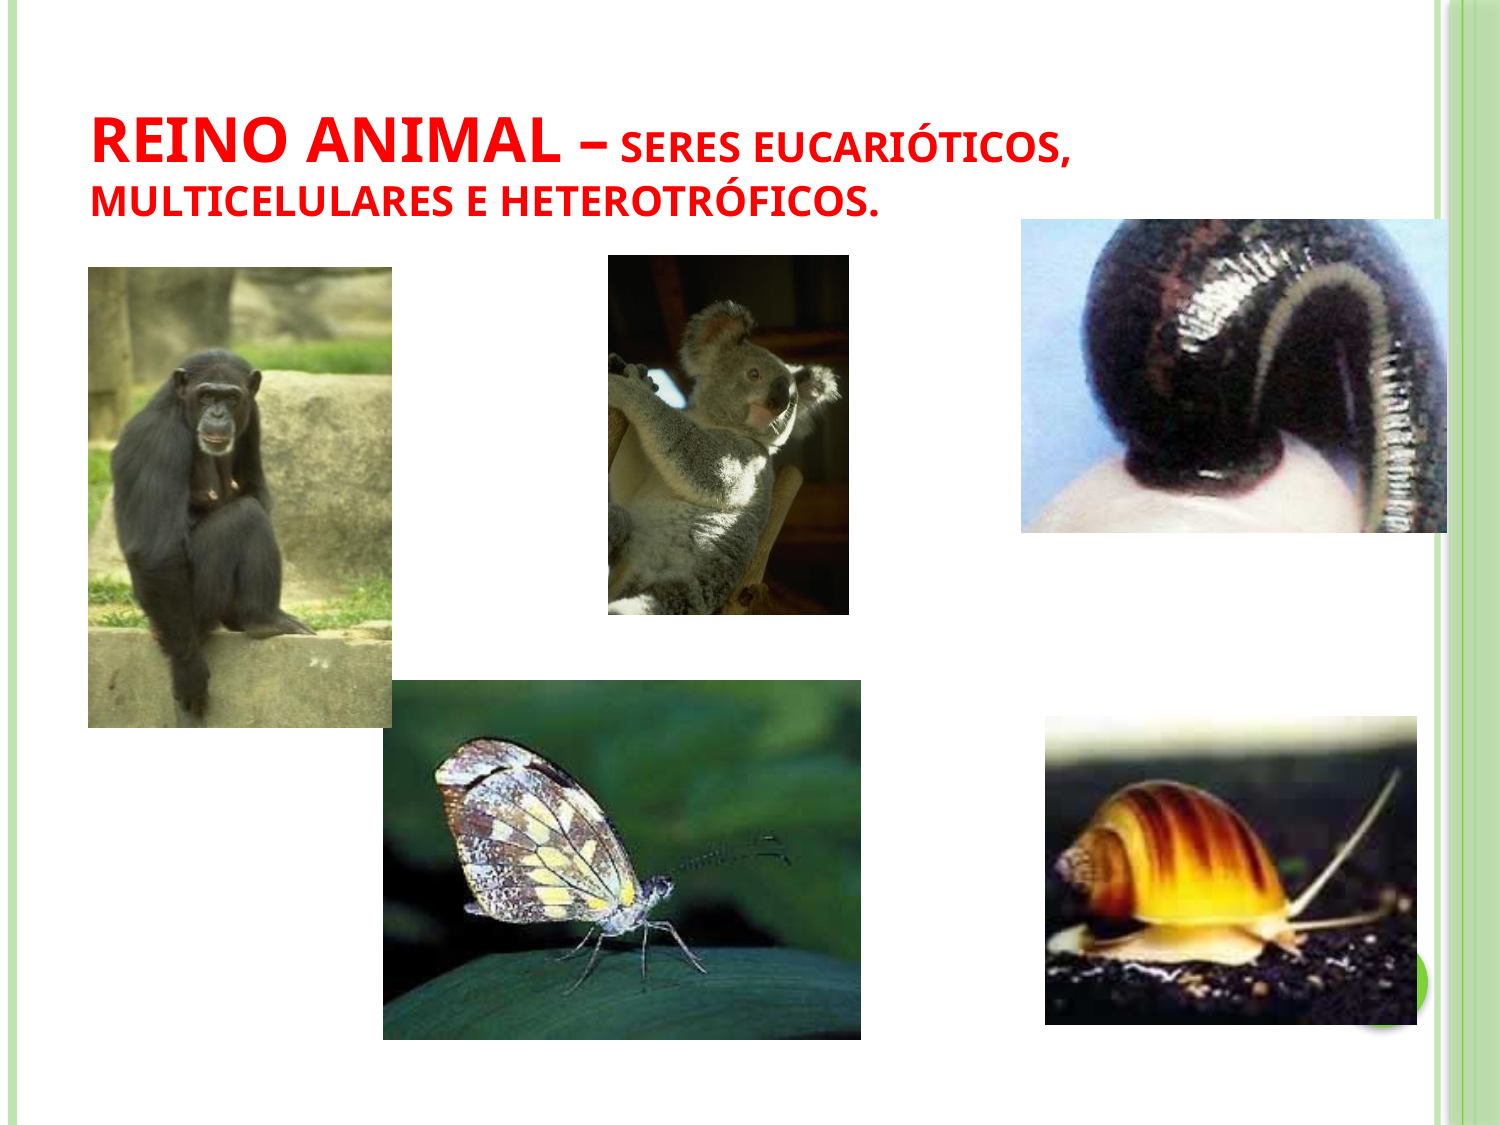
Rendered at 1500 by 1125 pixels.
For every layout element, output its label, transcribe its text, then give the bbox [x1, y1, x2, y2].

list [1021, 219, 1448, 534]
title REINO ANIMAL – Seres eucarióticos, multicelulares e heterotróficos. [75, 45, 1425, 233]
picture [87, 266, 393, 729]
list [607, 254, 850, 616]
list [383, 680, 862, 1041]
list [1044, 715, 1417, 1025]
